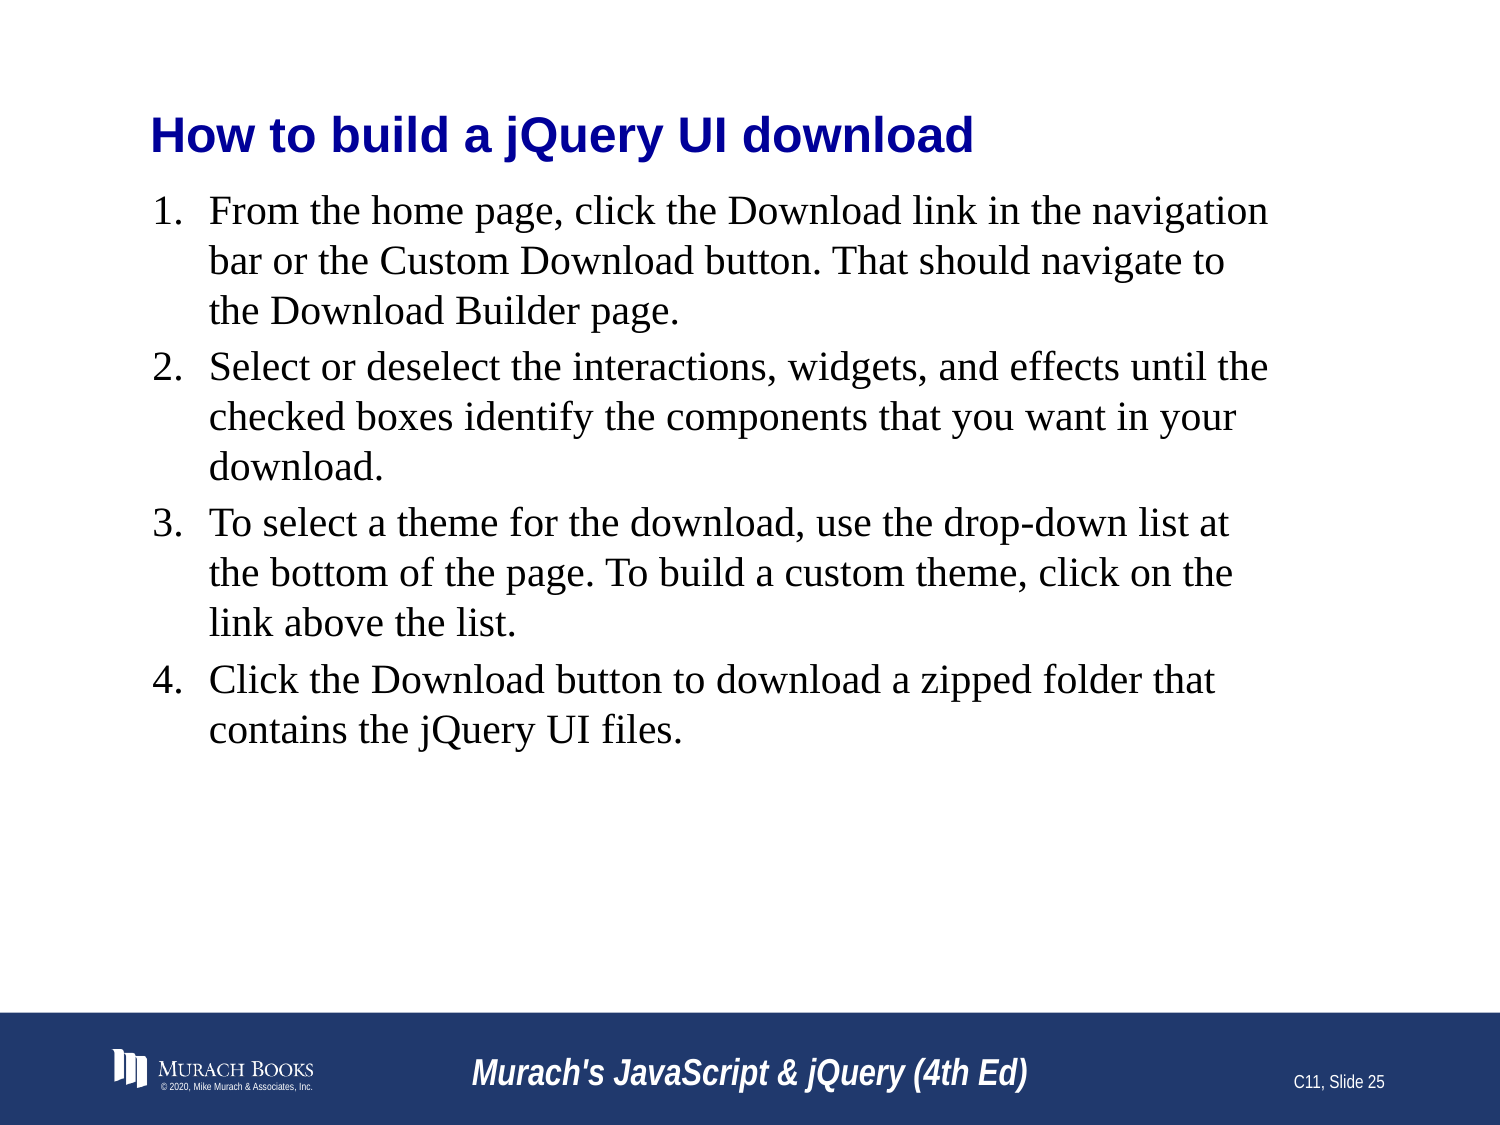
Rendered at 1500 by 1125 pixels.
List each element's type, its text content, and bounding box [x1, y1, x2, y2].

list From the home page, click the Download link in the navigation bar or the Custom Download button. That should navigate to the Download Builder page. Select or deselect the interactions, widgets, and effects until the checked boxes identify the components that you want in your download. To select a theme for the download, use the drop-down list at the bottom of the page. To build a custom theme, click on the link above the list. Click the Download button to download a zipped folder that contains the jQuery UI files. [137, 174, 1350, 975]
slide_number C11, Slide 25 [1087, 1025, 1400, 1100]
footer © 2020, Mike Murach & Associates, Inc. [12, 1025, 463, 1100]
title How to build a jQuery UI download [150, 102, 1350, 164]
slide_number Murach's JavaScript & jQuery (4th Ed) [463, 1025, 1050, 1100]
